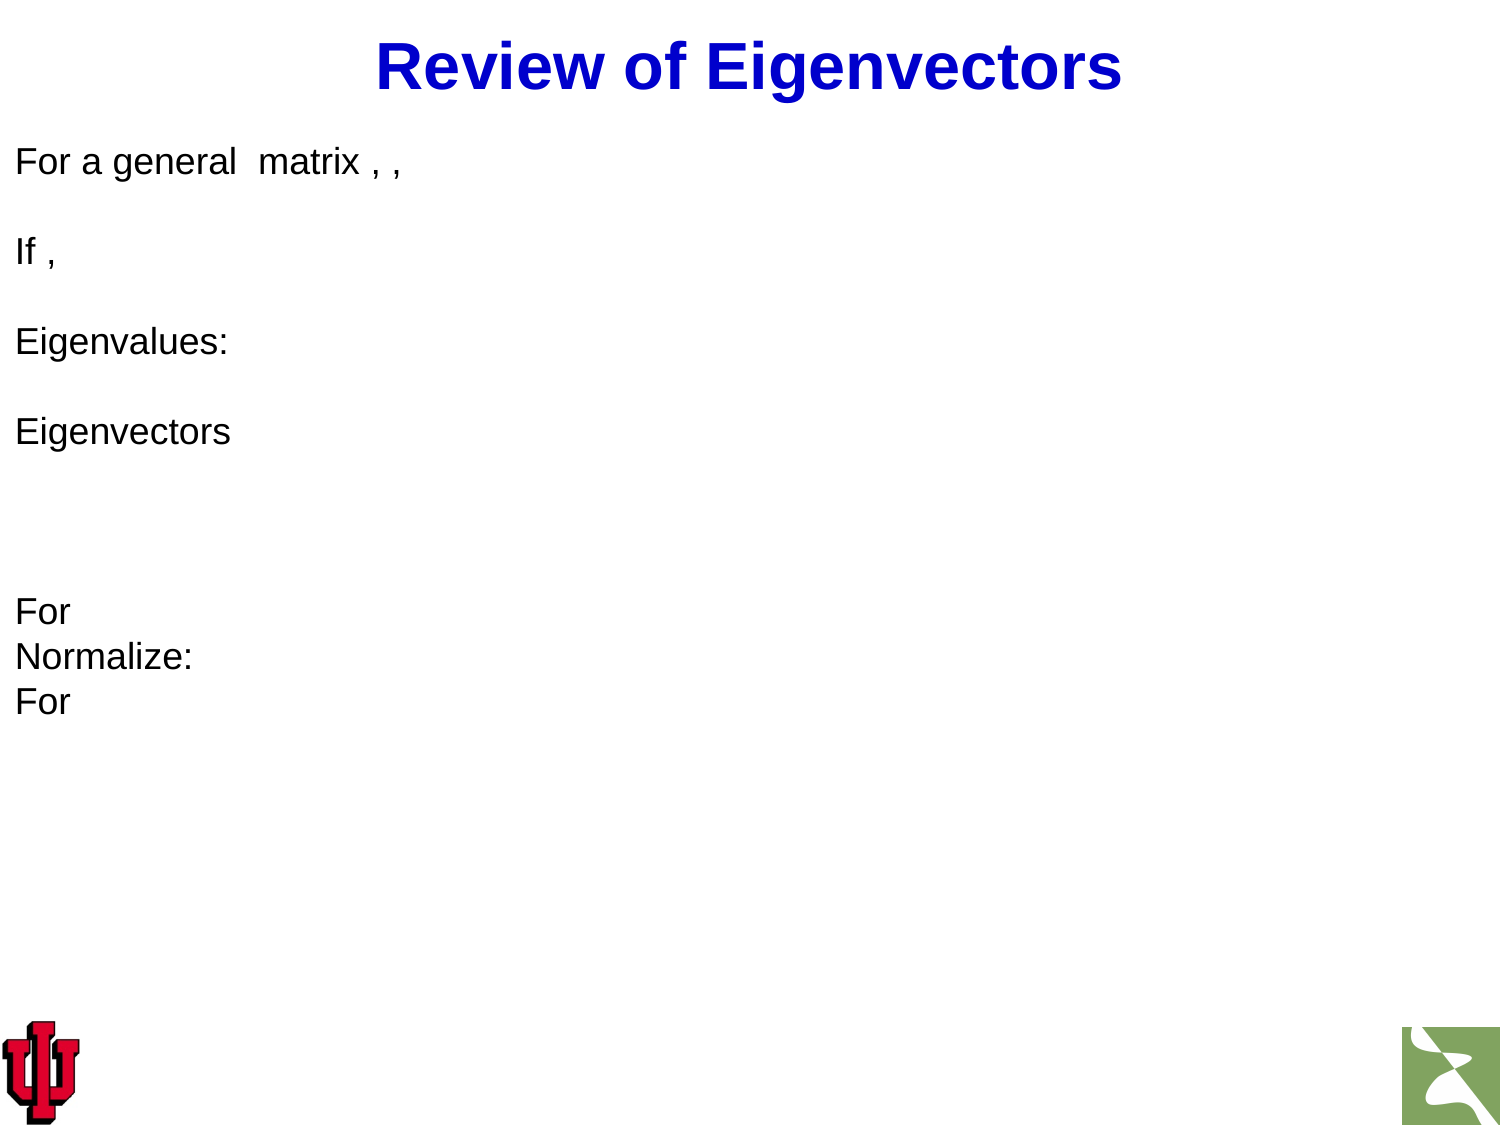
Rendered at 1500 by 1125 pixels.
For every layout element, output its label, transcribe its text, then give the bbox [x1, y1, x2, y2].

title Review of Eigenvectors [0, 0, 1500, 125]
picture [0, 1020, 80, 1125]
picture [1402, 1027, 1500, 1125]
